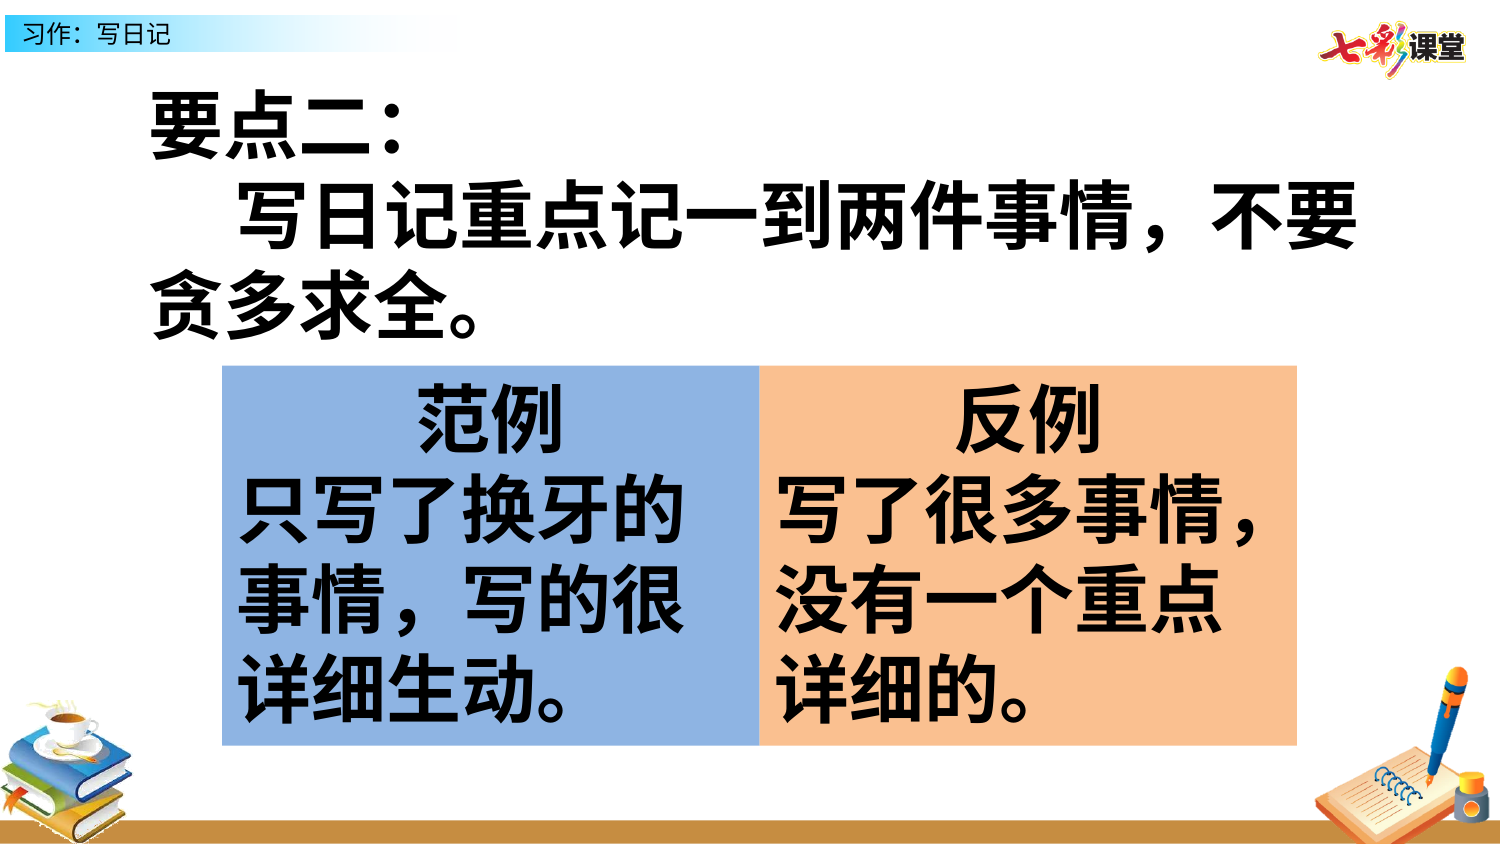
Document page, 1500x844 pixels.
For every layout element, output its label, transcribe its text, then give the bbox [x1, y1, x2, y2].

text_box 反例 写了很多事情，没有一个重点详细的。 [757, 363, 1299, 748]
text_box 范例 只写了换牙的事情，写的很详细生动。 [220, 363, 757, 748]
picture [0, 700, 146, 844]
text_box 要点二： 写日记重点记一到两件事情，不要贪多求全。 [134, 71, 1380, 357]
picture [1316, 20, 1468, 80]
picture [1303, 652, 1500, 844]
